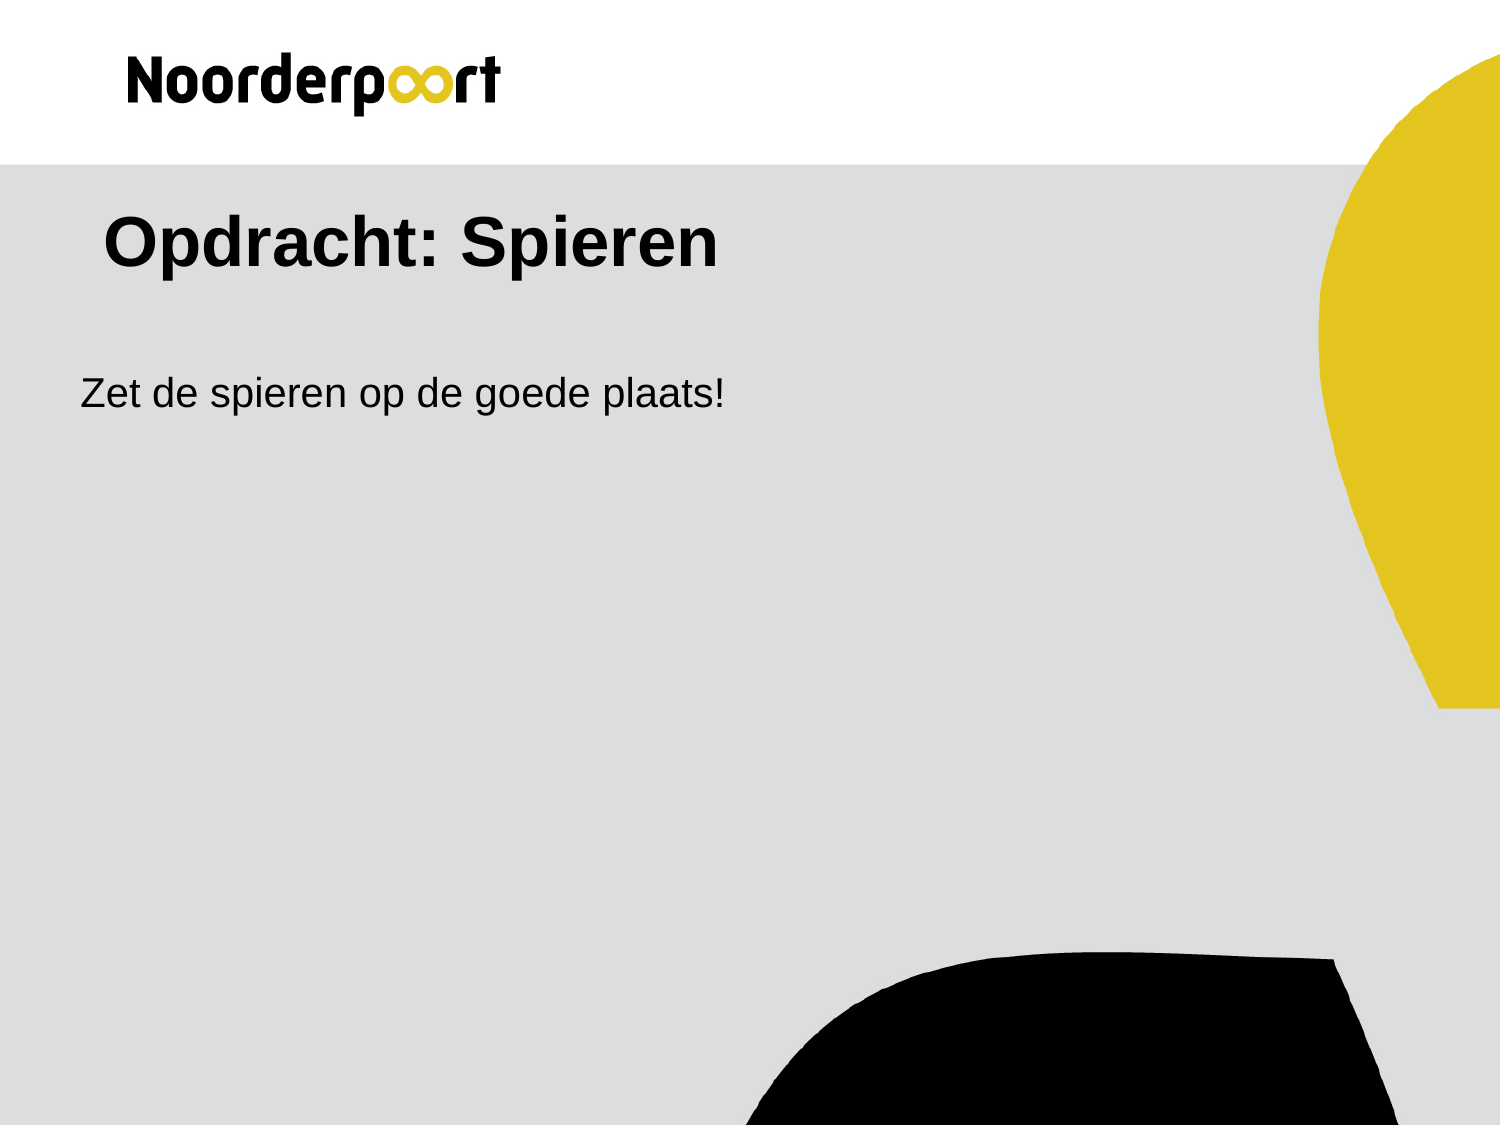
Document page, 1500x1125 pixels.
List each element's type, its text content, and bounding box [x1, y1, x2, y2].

picture [0, 0, 1500, 1125]
title Opdracht: Spieren [88, 184, 1272, 291]
list Zet de spieren op de goede plaats! [65, 316, 1384, 1032]
